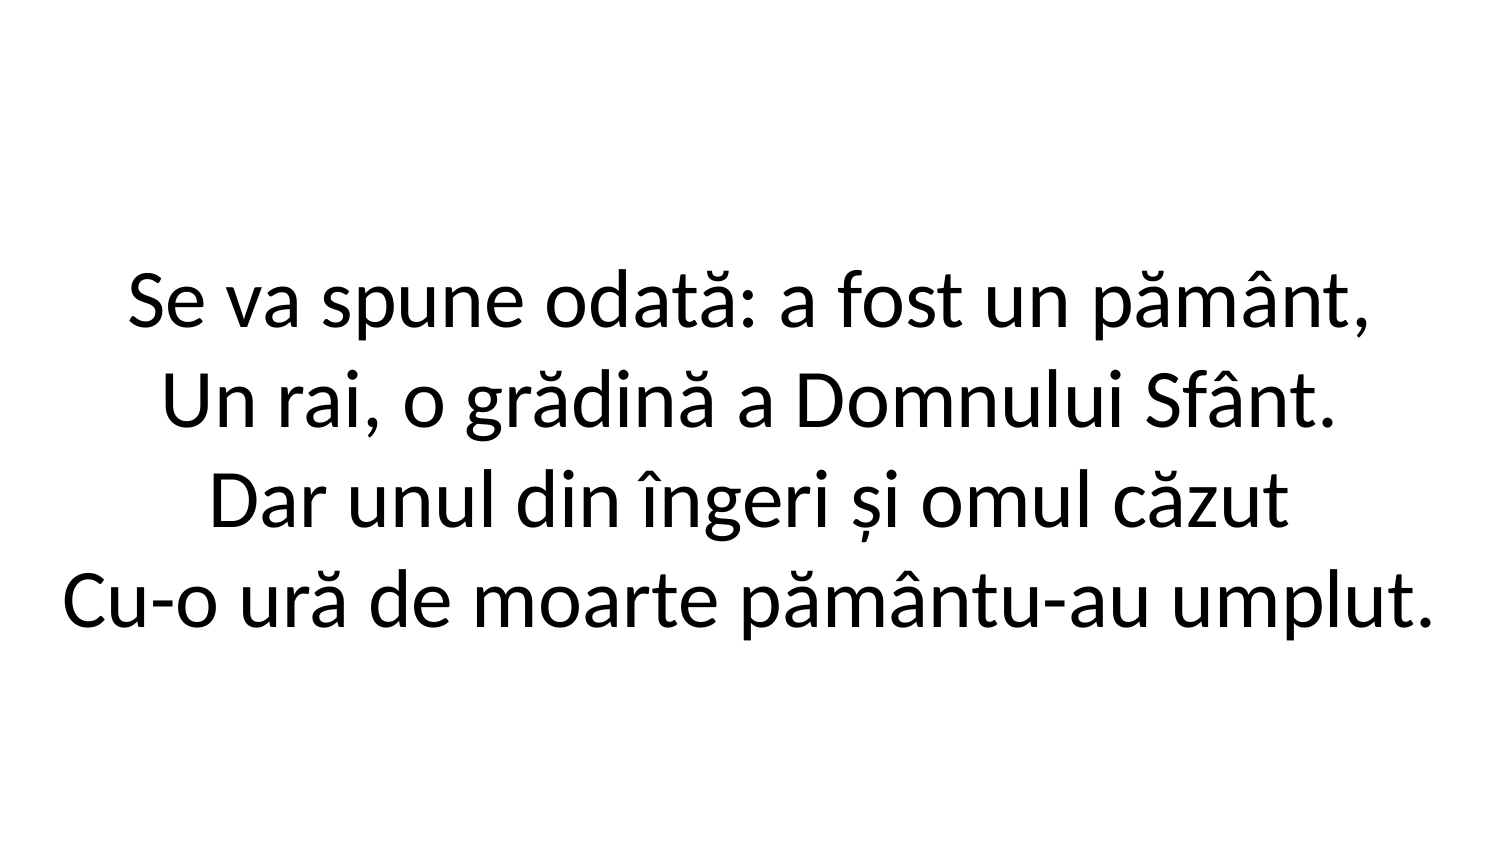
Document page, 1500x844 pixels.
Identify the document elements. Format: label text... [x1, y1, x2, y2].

text_box Se va spune odată: a fost un pământ, Un rai, o grădină a Domnului Sfânt. Dar unul din îngeri și omul căzut Cu-o ură de moarte pământu-au umplut. [47, 192, 1453, 652]
